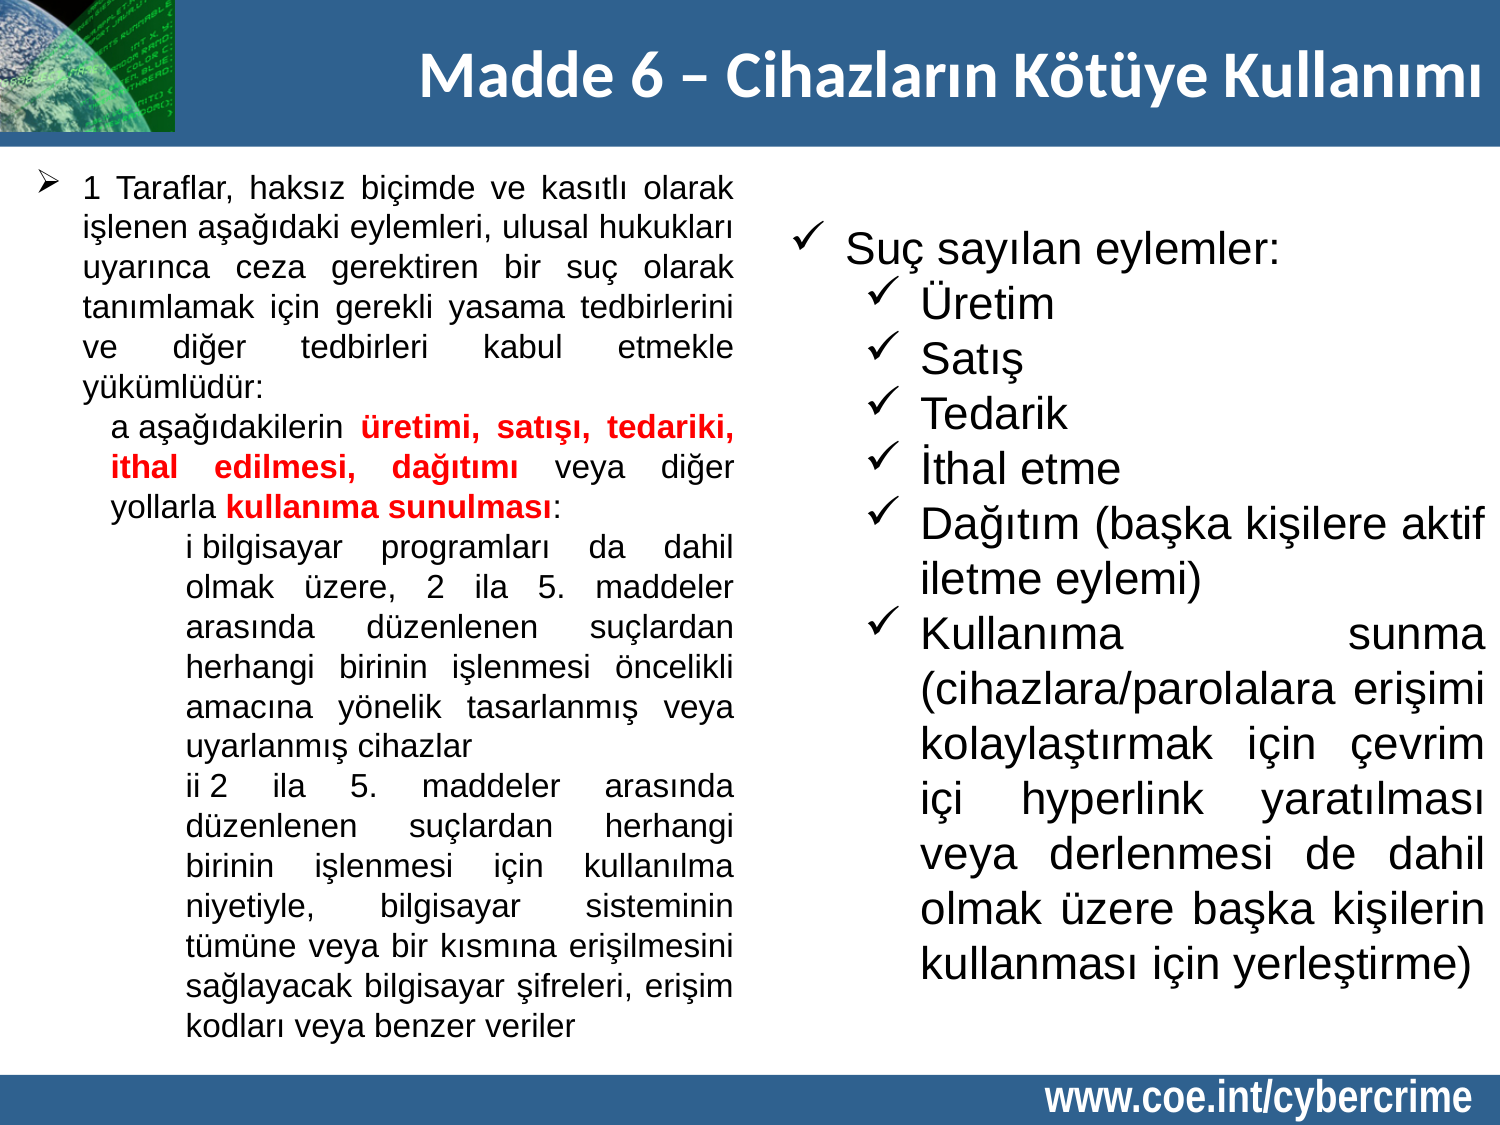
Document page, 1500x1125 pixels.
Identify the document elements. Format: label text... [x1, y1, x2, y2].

text_box Suç sayılan eylemler: Üretim Satış Tedarik İthal etme Dağıtım (başka kişilere aktif iletme eylemi) Kullanıma sunma (cihazlara/parolalara erişimi kolaylaştırmak için çevrim içi hyperlink yaratılması veya derlenmesi de dahil olmak üzere başka kişilerin kullanması için yerleştirme) [774, 211, 1500, 996]
picture [0, 0, 175, 132]
text_box [0, 1073, 1030, 1125]
text_box 1 Taraflar, haksız biçimde ve kasıtlı olarak işlenen aşağıdaki eylemleri, ulusal hukukları uyarınca ceza gerektiren bir suç olarak tanımlamak için gerekli yasama tedbirlerini ve diğer tedbirleri kabul etmekle yükümlüdür: a aşağıdakilerin üretimi, satışı, tedariki, ithal edilmesi, dağıtımı veya diğer yollarla kullanıma sunulması: i bilgisayar programları da dahil olmak üzere, 2 ila 5. maddeler arasında düzenlenen suçlardan herhangi birinin işlenmesi öncelikli amacına yönelik tasarlanmış veya uyarlanmış cihazlar ii 2 ila 5. maddeler arasında düzenlenen suçlardan herhangi birinin işlenmesi için kullanılma niyetiyle, bilgisayar sisteminin tümüne veya bir kısmına erişilmesini sağlayacak bilgisayar şifreleri, erişim kodları veya benzer veriler [20, 158, 750, 1052]
text_box Madde 6 – Cihazların Kötüye Kullanımı [0, 0, 1500, 149]
text_box www.coe.int/cybercrime [1030, 1059, 1500, 1125]
